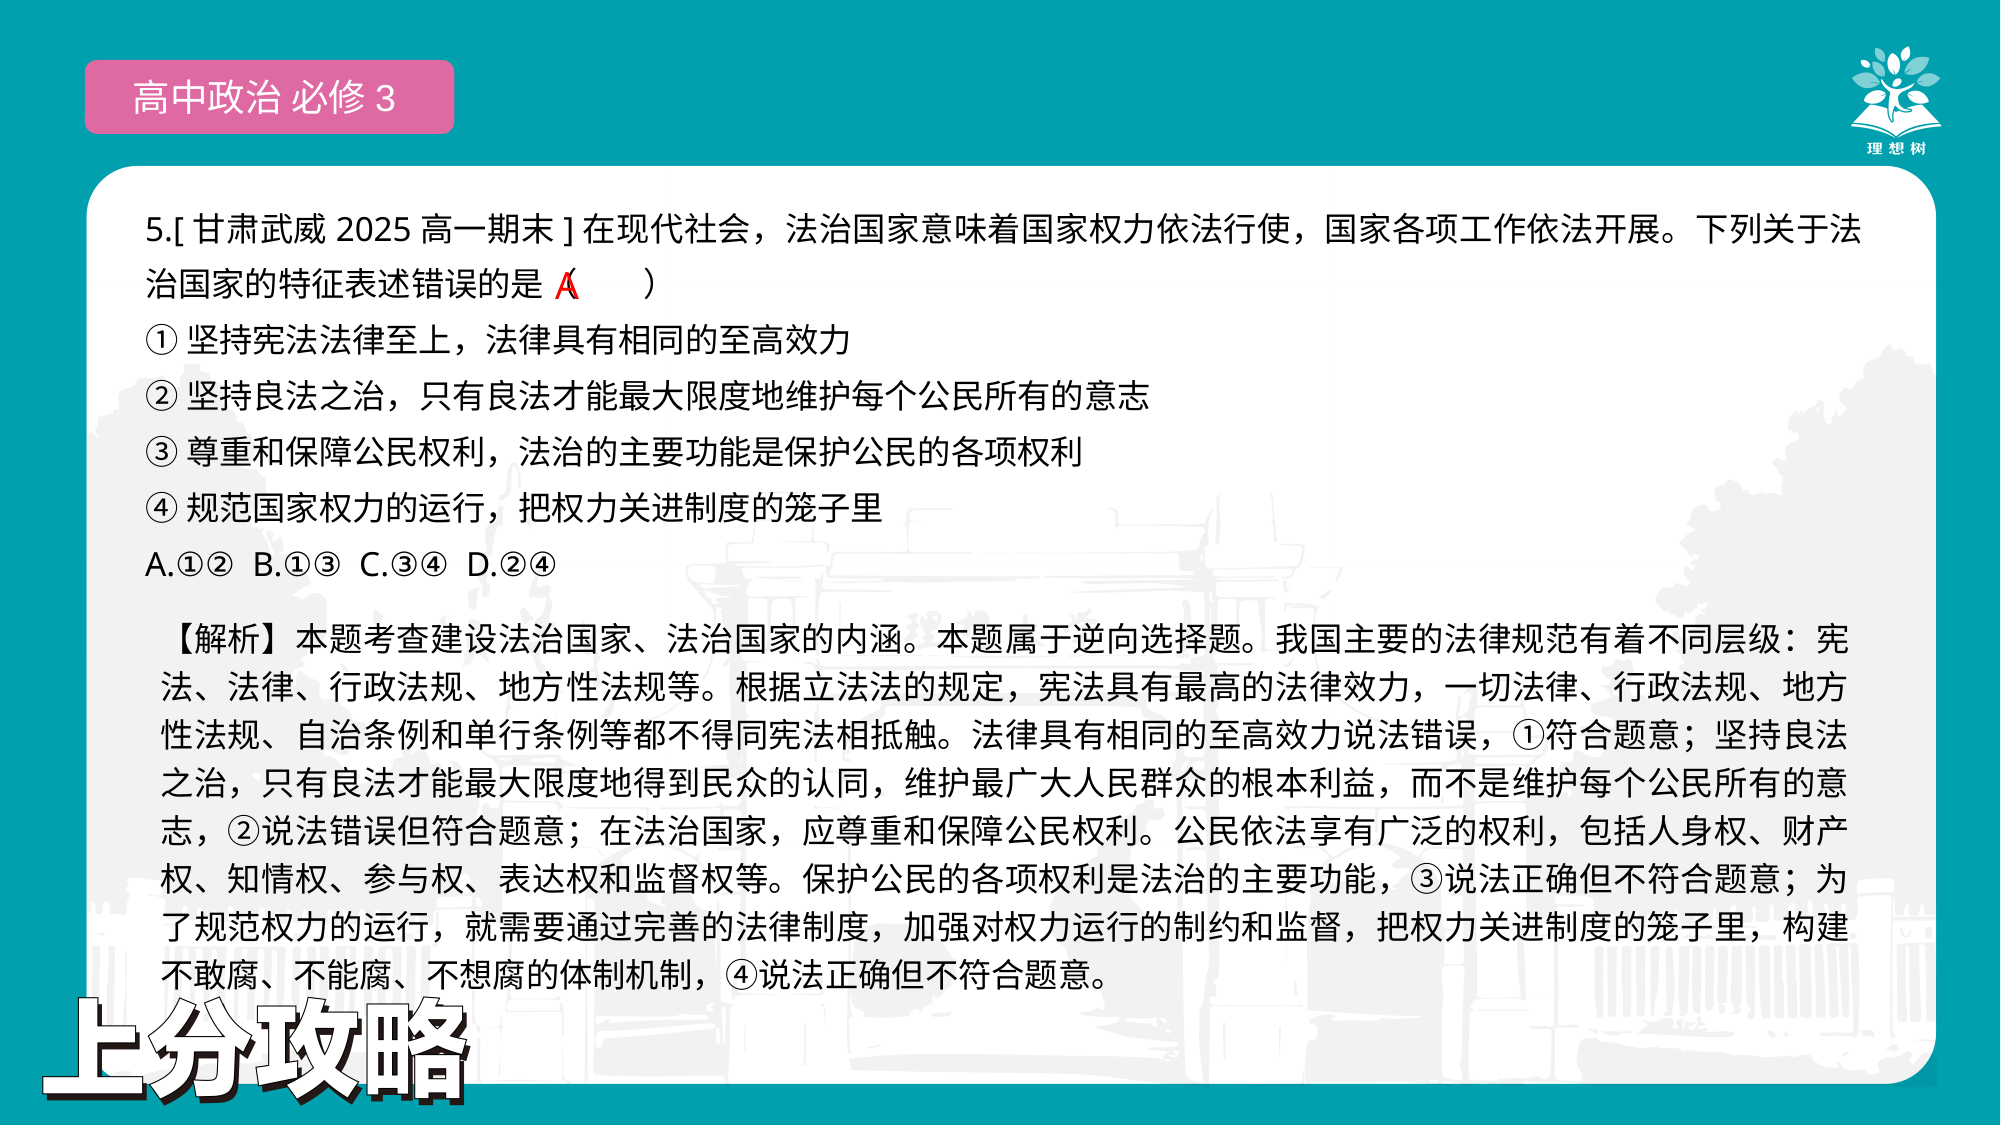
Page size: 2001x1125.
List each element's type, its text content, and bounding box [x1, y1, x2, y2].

picture [0, 0, 2001, 1125]
text_box 高中政治 必修3 [83, 58, 456, 135]
text_box A [530, 232, 648, 315]
text_box 【解析】本题考查建设法治国家、法治国家的内涵。本题属于逆向选择题。我国主要的法律规范有着不同层级：宪法、法律、行政法规、地方性法规等。根据立法法的规定，宪法具有最高的法律效力，一切法律、行政法规、地方性法规、自治条例和单行条例等都不得同宪法相抵触。法律具有相同的至高效力说法错误，①符合题意；坚持良法之治，只有良法才能最大限度地得到民众的认同，维护最广大人民群众的根本利益，而不是维护每个公民所有的意志，②说法错误但符合题意；在法治国家，应尊重和保障公民权利。公民依法享有广泛的权利，包括人身权、财产权、知情权、参与权、表达权和监督权等。保护公民的各项权利是法治的主要功能，③说法正确但不符合题意；为了规范权力的运行，就需要通过完善的法律制度，加强对权力运行的制约和监督，把权力关进制度的笼子里，构建不敢腐、不能腐、不想腐的体制机制，④说法正确但不符合题意。 [145, 603, 1865, 1001]
text_box 5.[甘肃武威2025高一期末]在现代社会，法治国家意味着国家权力依法行使，国家各项工作依法开展。下列关于法治国家的特征表述错误的是（ ） ①坚持宪法法律至上，法律具有相同的至高效力 ②坚持良法之治，只有良法才能最大限度地维护每个公民所有的意志 ③尊重和保障公民权利，法治的主要功能是保护公民的各项权利 ④规范国家权力的运行，把权力关进制度的笼子里 A.①② B.①③ C.③④ D.②④ [130, 184, 1880, 591]
